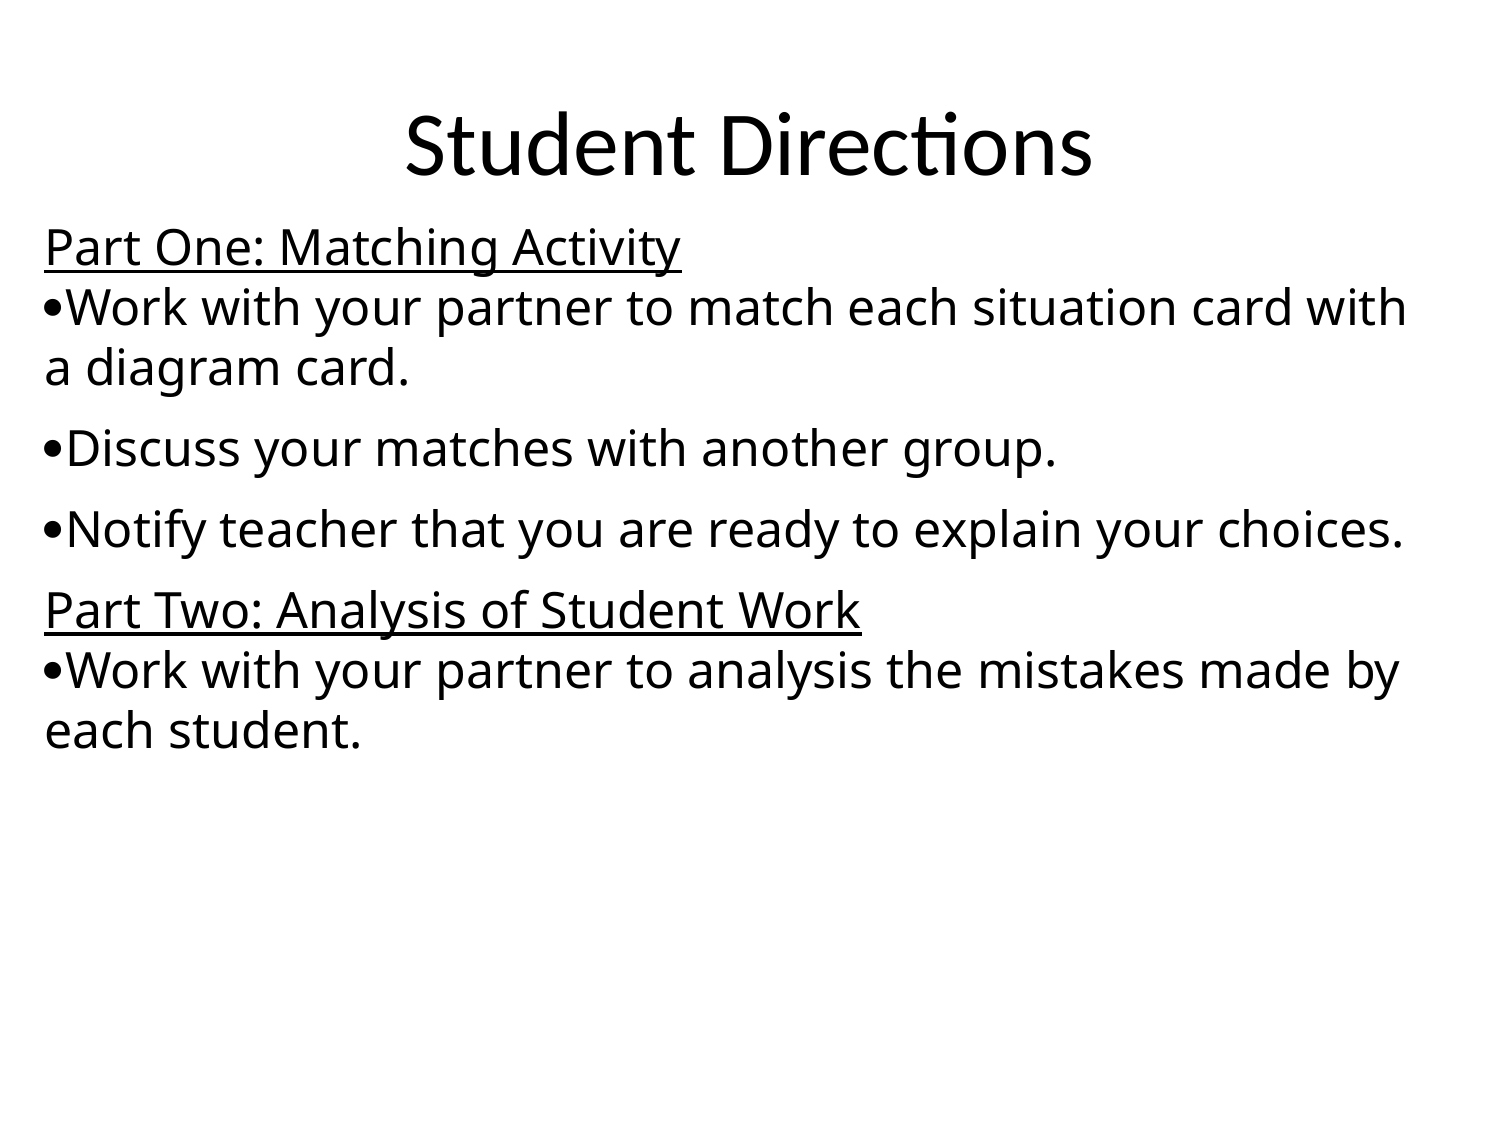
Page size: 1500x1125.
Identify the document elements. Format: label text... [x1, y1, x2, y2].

text_box Part One: Matching Activity Work with your partner to match each situation card with a diagram card. Discuss your matches with another group. Notify teacher that you are ready to explain your choices. Part Two: Analysis of Student Work Work with your partner to analysis the mistakes made by each student. [29, 208, 1425, 1046]
title Student Directions [75, 45, 1425, 208]
